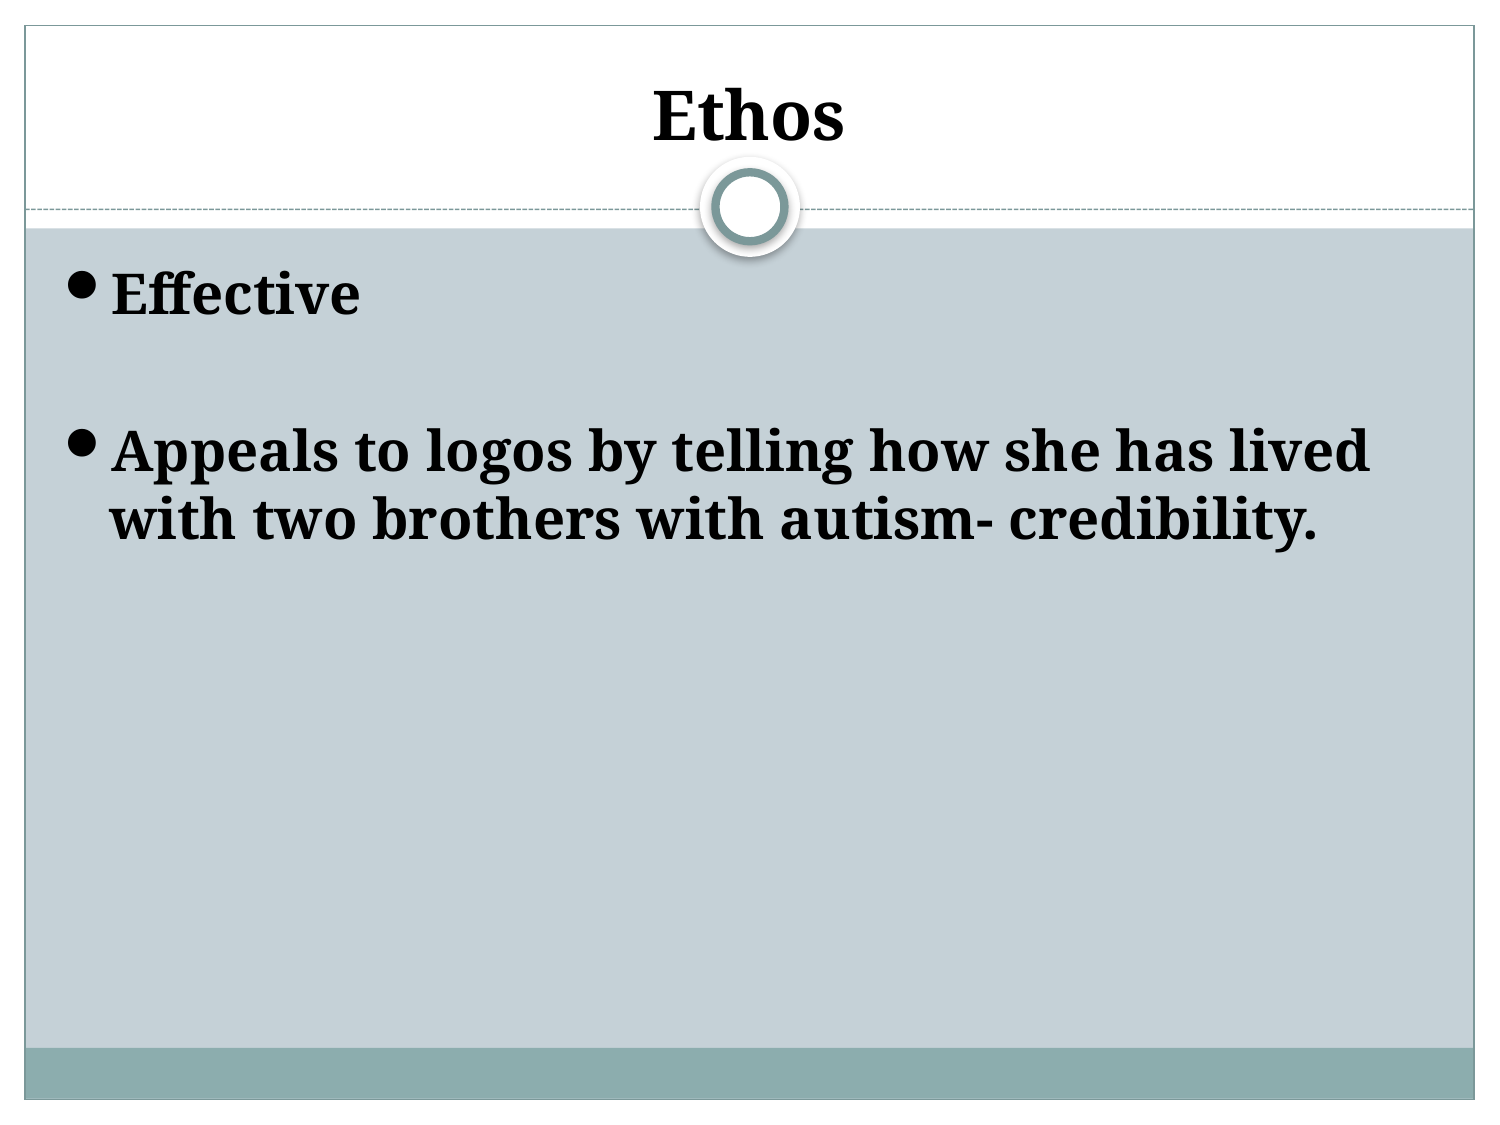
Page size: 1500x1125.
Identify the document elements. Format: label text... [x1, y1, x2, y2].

list Effective Appeals to logos by telling how she has lived with two brothers with autism- credibility. [49, 250, 1445, 1001]
title Ethos [49, 37, 1450, 162]
